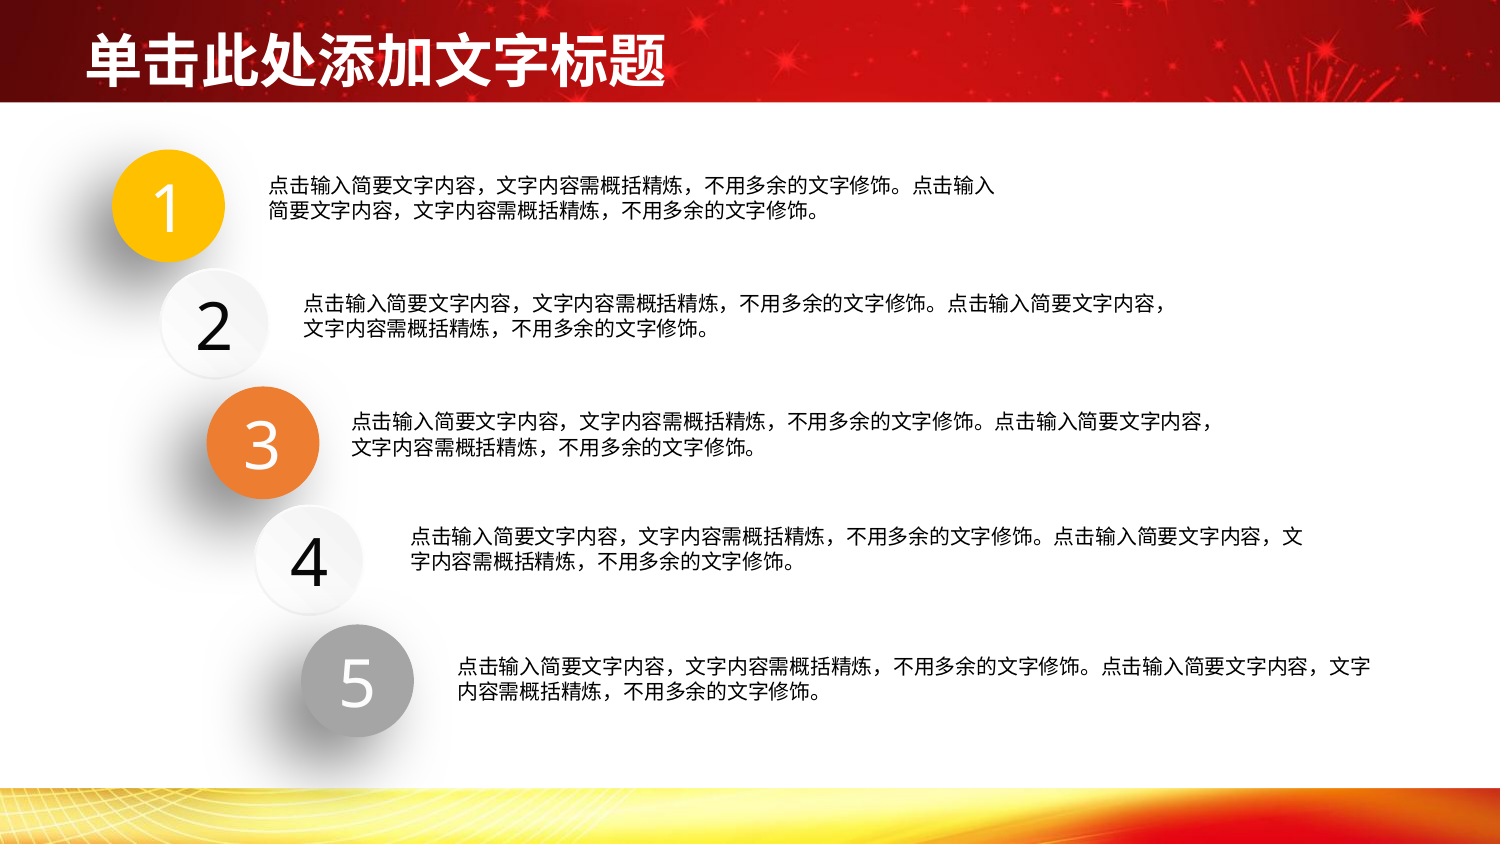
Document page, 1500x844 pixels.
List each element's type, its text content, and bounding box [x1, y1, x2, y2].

text_box 点击输入简要文字内容，文字内容需概括精炼，不用多余的文字修饰。点击输入简要文字内容，文字内容需概括精炼，不用多余的文字修饰。 [442, 646, 1400, 711]
picture [0, 0, 1500, 102]
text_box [253, 504, 365, 616]
text_box 点击输入简要文字内容，文字内容需概括精炼，不用多余的文字修饰。点击输入简要文字内容，文字内容需概括精炼，不用多余的文字修饰。 [253, 165, 1022, 231]
text_box 点击输入简要文字内容，文字内容需概括精炼，不用多余的文字修饰。点击输入简要文字内容，文字内容需概括精炼，不用多余的文字修饰。 [395, 516, 1329, 581]
text_box 点击输入简要文字内容，文字内容需概括精炼，不用多余的文字修饰。点击输入简要文字内容，文字内容需概括精炼，不用多余的文字修饰。 [336, 401, 1247, 467]
picture [0, 789, 1500, 844]
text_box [159, 268, 271, 380]
text_box 点击输入简要文字内容，文字内容需概括精炼，不用多余的文字修饰。点击输入简要文字内容，文字内容需概括精炼，不用多余的文字修饰。 [289, 282, 1187, 348]
text_box 1 [111, 148, 226, 264]
text_box 3 [205, 385, 321, 501]
text_box 5 [300, 623, 415, 739]
